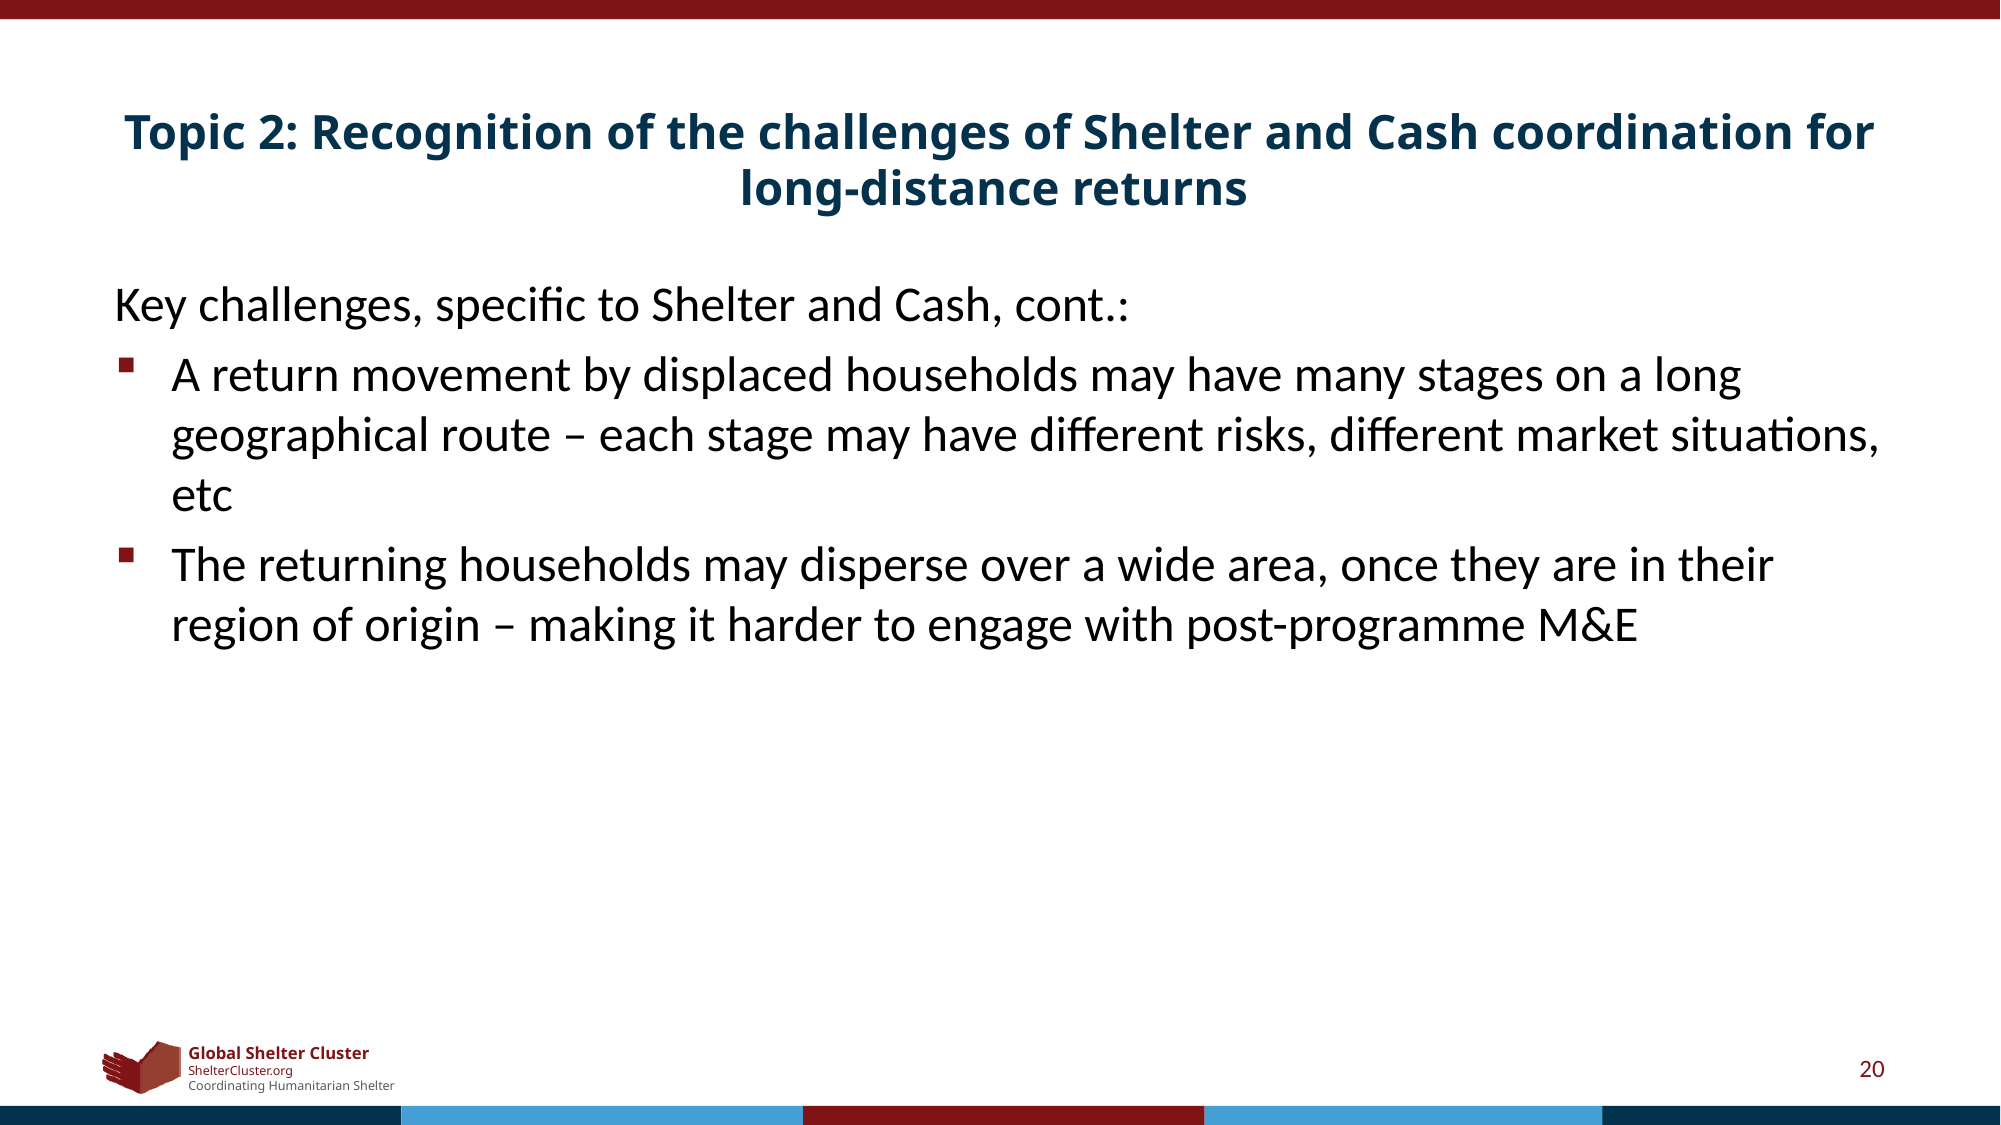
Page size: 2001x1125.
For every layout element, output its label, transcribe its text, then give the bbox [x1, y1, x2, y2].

picture [102, 1041, 181, 1094]
slide_number 20 [1433, 1037, 1900, 1098]
list Key challenges, specific to Shelter and Cash, cont.: A return movement by displaced households may have many stages on a long geographical route – each stage may have different risks, different market situations, etc The returning households may disperse over a wide area, once they are in their region of origin – making it harder to engage with post-programme M&E [99, 264, 1900, 1007]
title Topic 2: Recognition of the challenges of Shelter and Cash coordination for long-distance returns [99, 93, 1900, 264]
